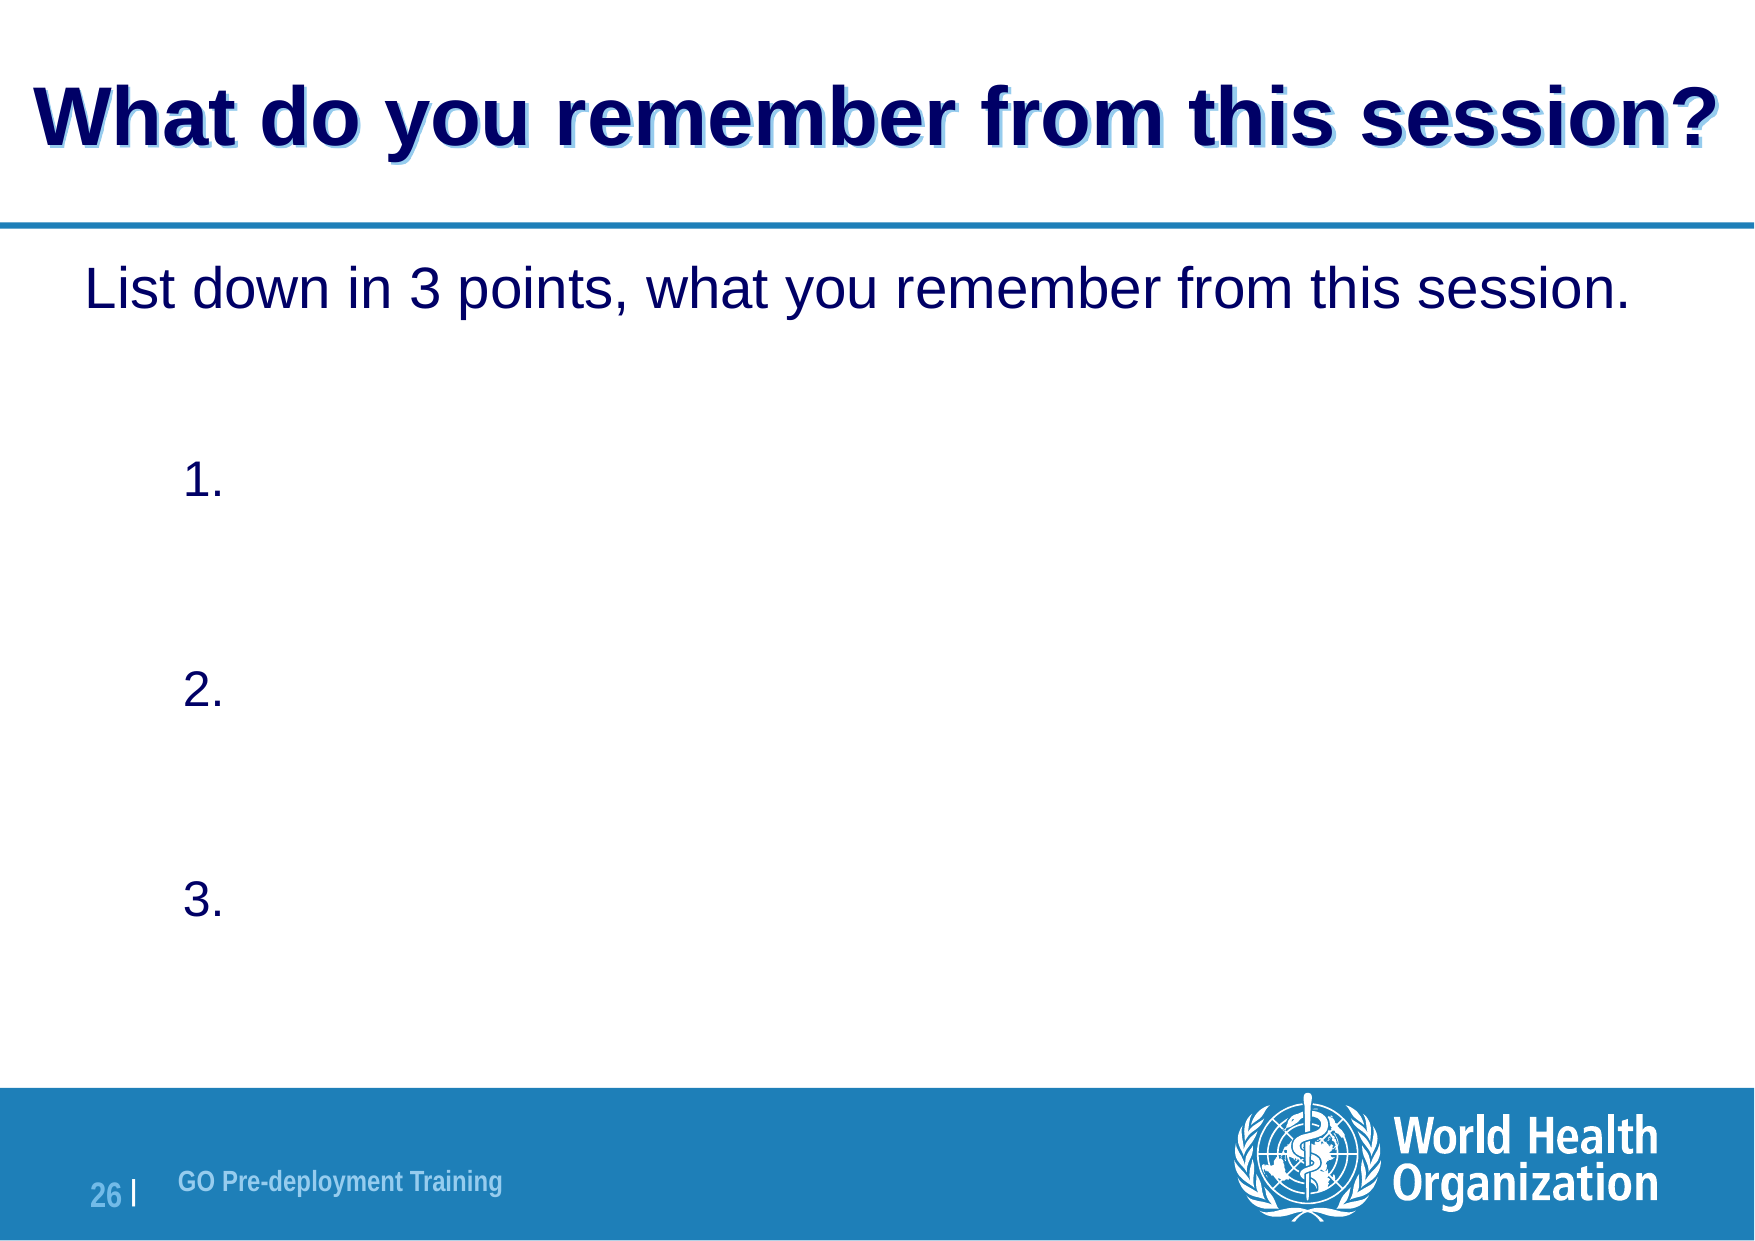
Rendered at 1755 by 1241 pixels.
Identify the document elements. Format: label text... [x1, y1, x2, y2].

title What do you remember from this session? [0, 0, 1755, 224]
list List down in 3 points, what you remember from this session. 1. 2. 3. [84, 249, 1676, 1084]
